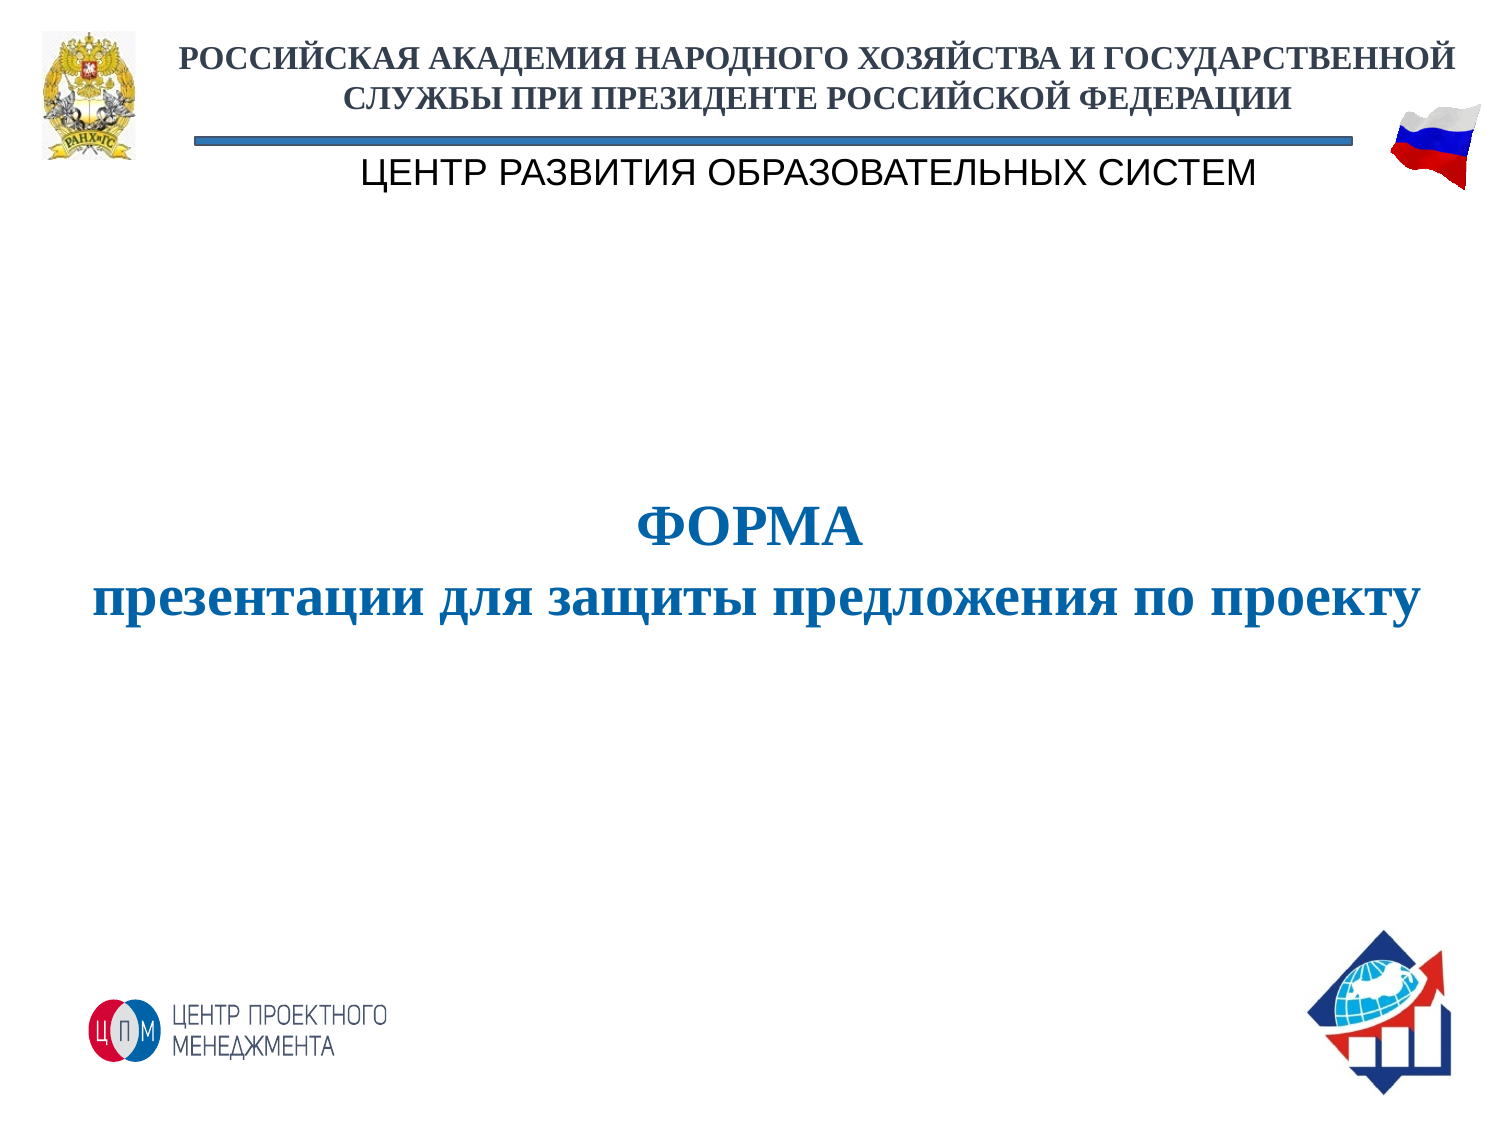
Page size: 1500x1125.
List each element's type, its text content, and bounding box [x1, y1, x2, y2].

text_box РОССИЙСКАЯ АКАДЕМИЯ НАРОДНОГО ХОЗЯЙСТВА И ГОСУДАРСТВЕННОЙ СЛУЖБЫ ПРИ ПРЕЗИДЕНТЕ РОССИЙСКОЙ ФЕДЕРАЦИИ [135, 0, 1500, 124]
text_box ФОРМА презентации для защиты предложения по проекту [62, 479, 1438, 635]
text_box [194, 136, 1353, 146]
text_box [41, 30, 136, 161]
text_box ЦЕНТР РАЗВИТИЯ ОБРАЗОВАТЕЛЬНЫХ СИСТЕМ [345, 140, 1291, 201]
picture [88, 999, 387, 1062]
picture [1376, 101, 1500, 204]
picture [1305, 928, 1462, 1096]
